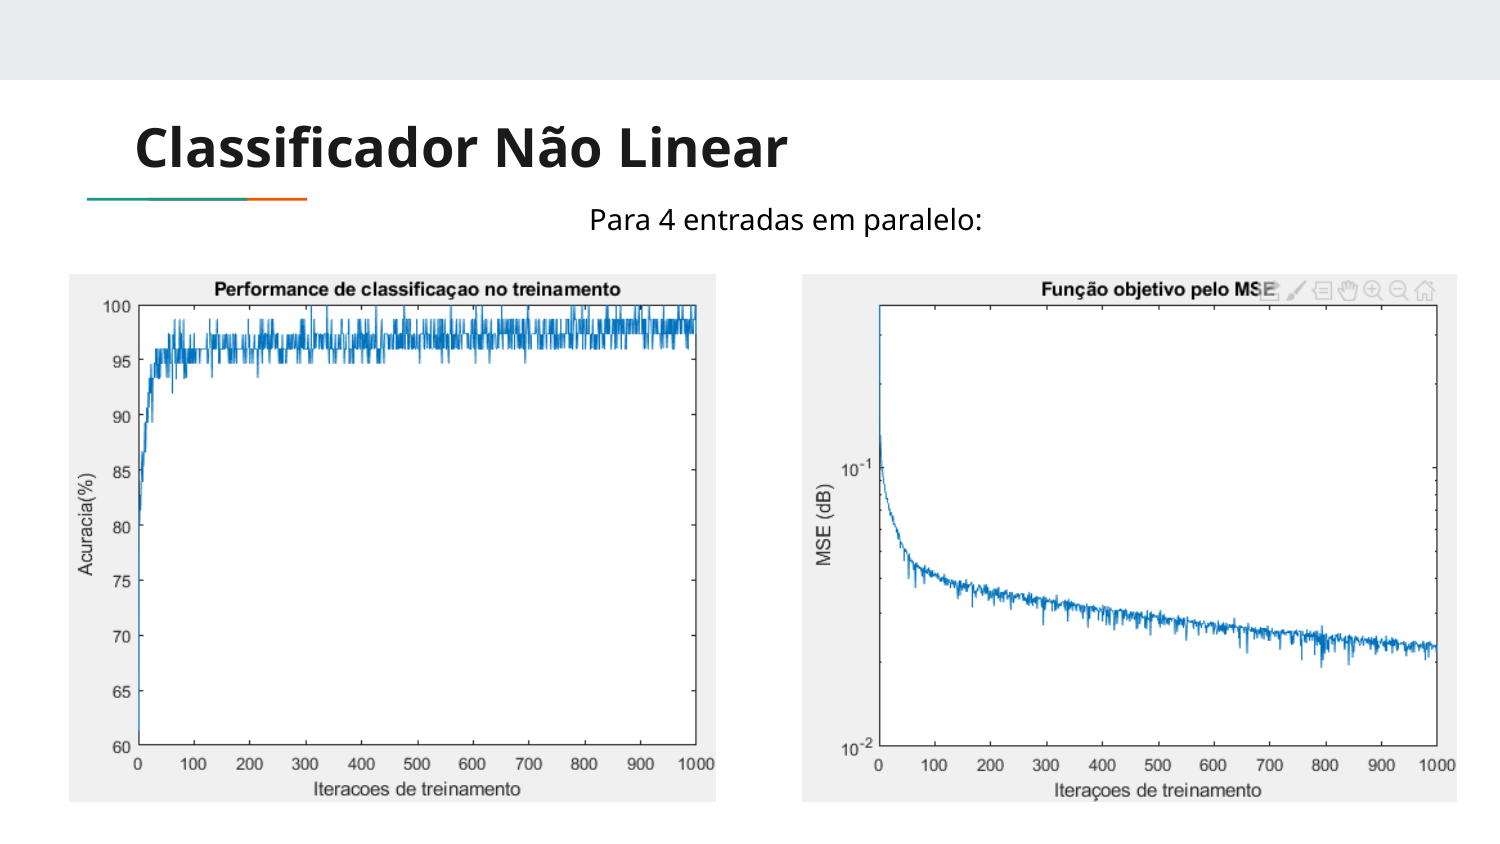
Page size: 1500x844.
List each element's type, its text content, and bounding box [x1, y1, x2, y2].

picture [69, 274, 716, 802]
text_box [352, 765, 757, 823]
title Classificador Não Linear [119, 98, 1500, 187]
text_box Para 4 entradas em paralelo: [499, 186, 1001, 275]
picture [801, 274, 1457, 802]
